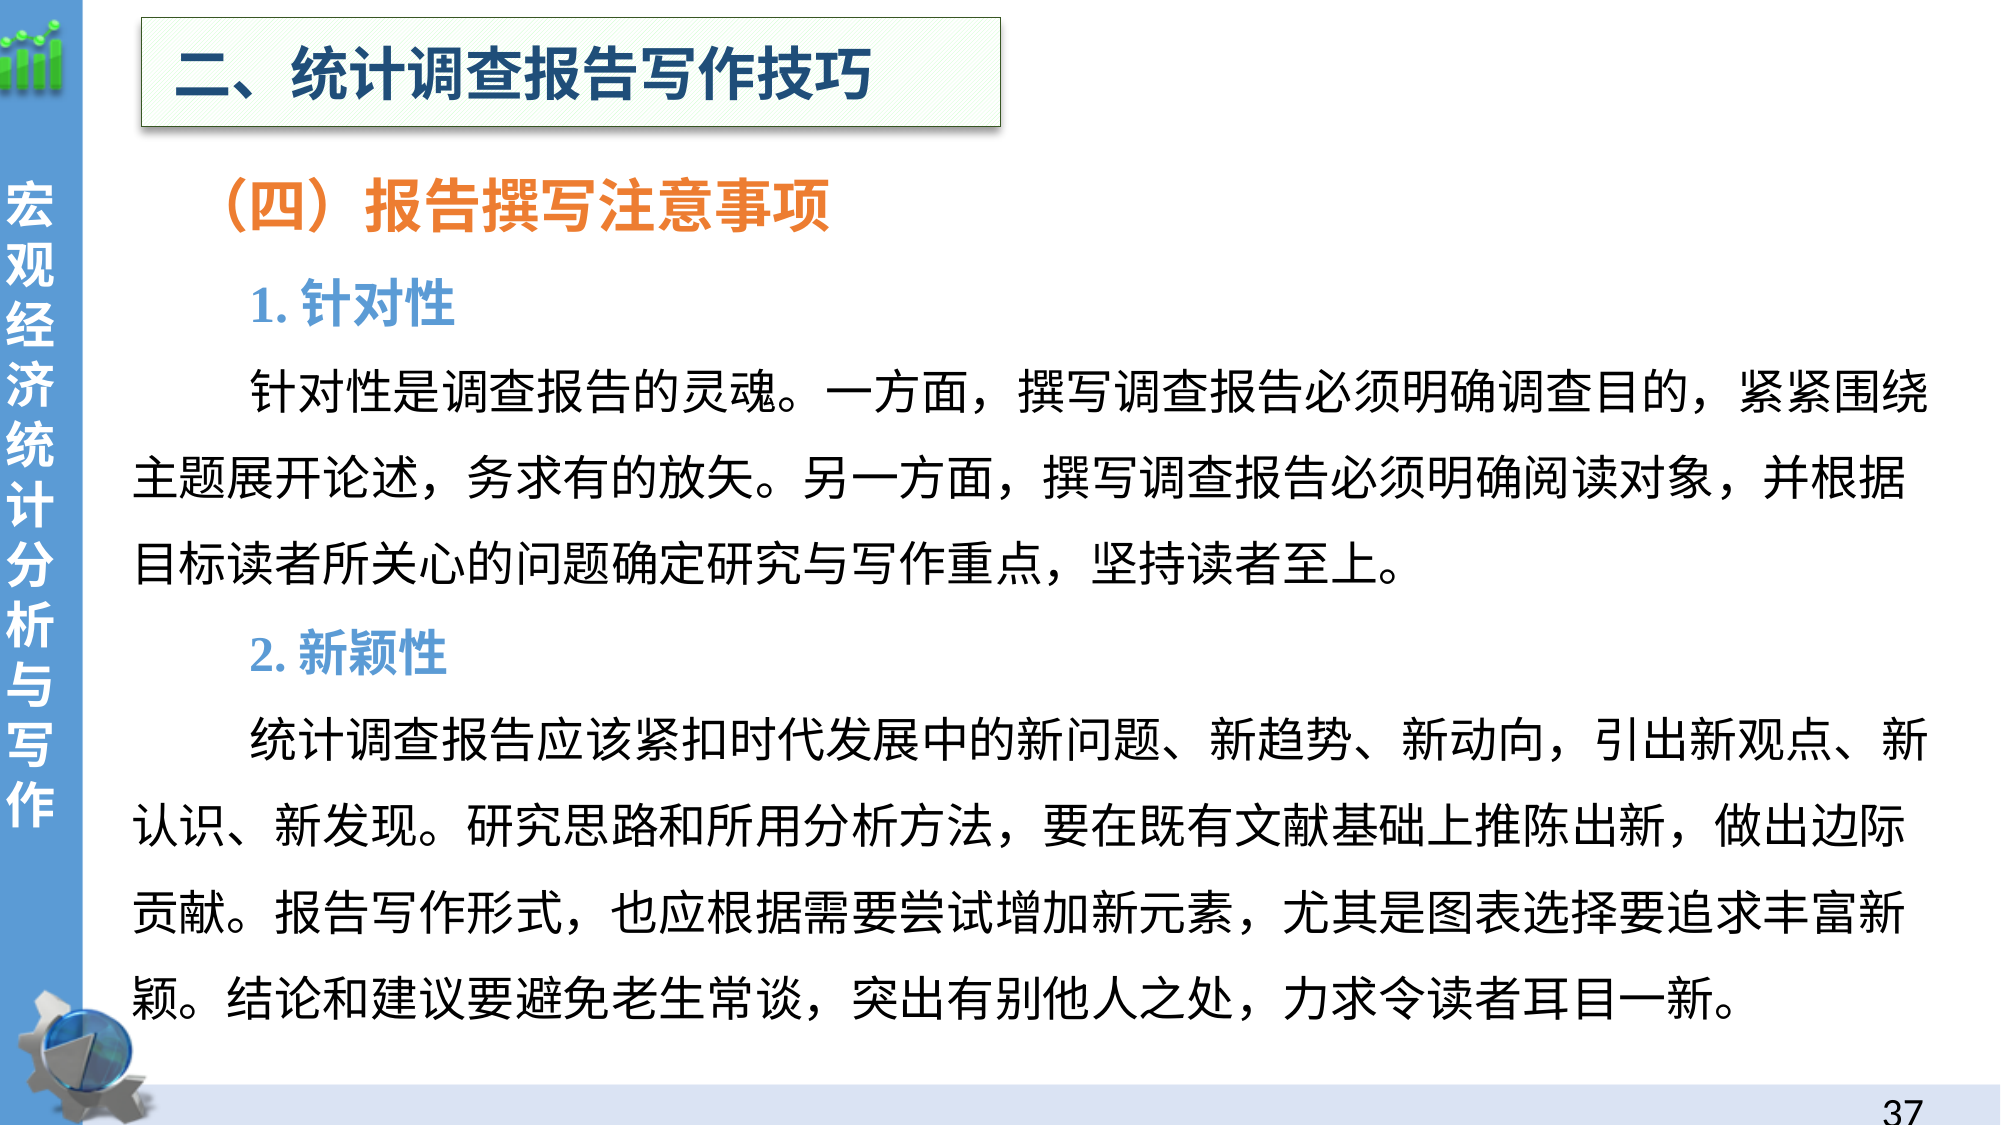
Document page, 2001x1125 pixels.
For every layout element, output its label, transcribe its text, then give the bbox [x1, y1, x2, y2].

picture [0, 0, 2001, 1125]
text_box （四）报告撰写注意事项 1.针对性 针对性是调查报告的灵魂。一方面，撰写调查报告必须明确调查目的，紧紧围绕主题展开论述，务求有的放矢。另一方面，撰写调查报告必须明确阅读对象，并根据目标读者所关心的问题确定研究与写作重点，坚持读者至上。 2.新颖性 统计调查报告应该紧扣时代发展中的新问题、新趋势、新动向，引出新观点、新认识、新发现。研究思路和所用分析方法，要在既有文献基础上推陈出新，做出边际贡献。报告写作形式，也应根据需要尝试增加新元素，尤其是图表选择要追求丰富新颖。结论和建议要避免老生常谈，突出有别他人之处，力求令读者耳目一新。 [116, 126, 1957, 1068]
text_box 二、统计调查报告写作技巧 [141, 17, 1000, 127]
text_box 36 [1786, 1085, 1940, 1125]
